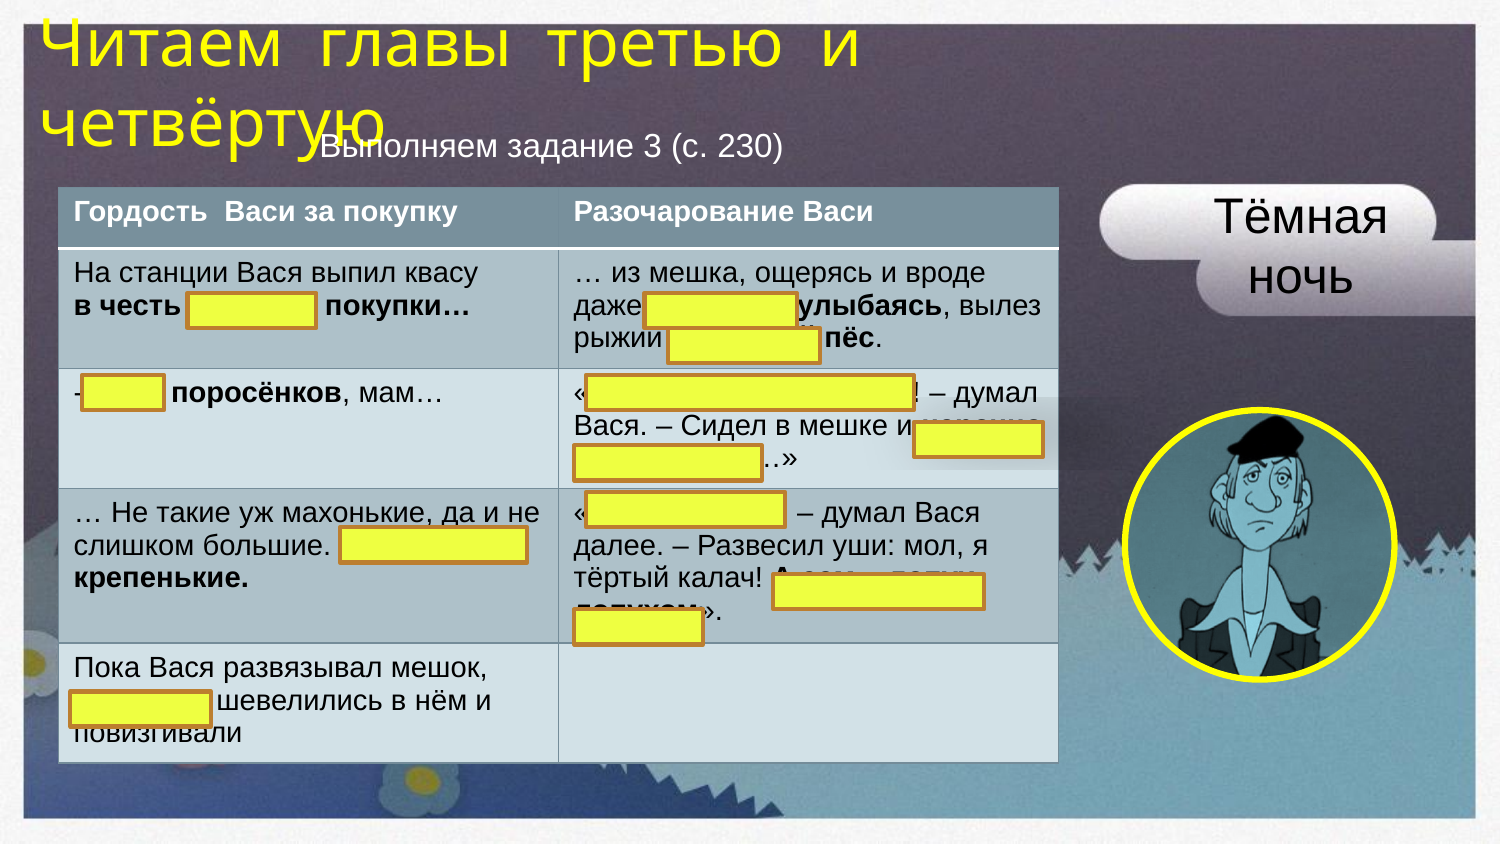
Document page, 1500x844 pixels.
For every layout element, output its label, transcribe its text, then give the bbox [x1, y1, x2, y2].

table_cell «А пёс-то какая свинья! – думал Вася. – Сидел в мешке и нарочно похрюкивал…» [559, 369, 1058, 488]
table_cell «А я-то хорош! – думал Вася далее. – Развесил уши: мол, я тёртый калач! А сам – лопух лопухом». [559, 489, 1058, 642]
table_cell … Не такие уж махонькие, да и не слишком большие. В самый раз крепенькие. [59, 489, 558, 642]
table_header Разочарование Васи [559, 188, 1058, 247]
text_box [572, 443, 764, 483]
text_box [666, 326, 822, 365]
text_box [68, 689, 213, 729]
text_box [912, 420, 1045, 459]
text_box Выполняем задание 3 (с. 230) [304, 117, 844, 172]
text_box [338, 525, 529, 565]
text_box [771, 572, 986, 611]
text_box [584, 373, 916, 412]
text_box Тёмная ночь [1183, 175, 1418, 311]
picture [0, 0, 1500, 844]
text_box [80, 373, 166, 412]
table_cell [559, 644, 1058, 762]
text_box [584, 490, 787, 529]
title Читаем главы третью и четвёртую [23, 0, 1172, 160]
text_box [185, 291, 318, 330]
table_cell … из мешка, ощерясь и вроде даже противно улыбаясь, вылез рыжий облезлый пёс. [559, 250, 1058, 368]
table_header Гордость Васи за покупку [59, 188, 558, 247]
text_box [642, 291, 799, 330]
table_cell - Пара поросёнков, мам… [59, 369, 558, 488]
table_cell На станции Вася выпил квасу в честь хорошей покупки… [59, 250, 558, 368]
text_box [572, 607, 705, 647]
table_cell Пока Вася развязывал мешок, поросята шевелились в нём и повизгивали [59, 644, 558, 762]
